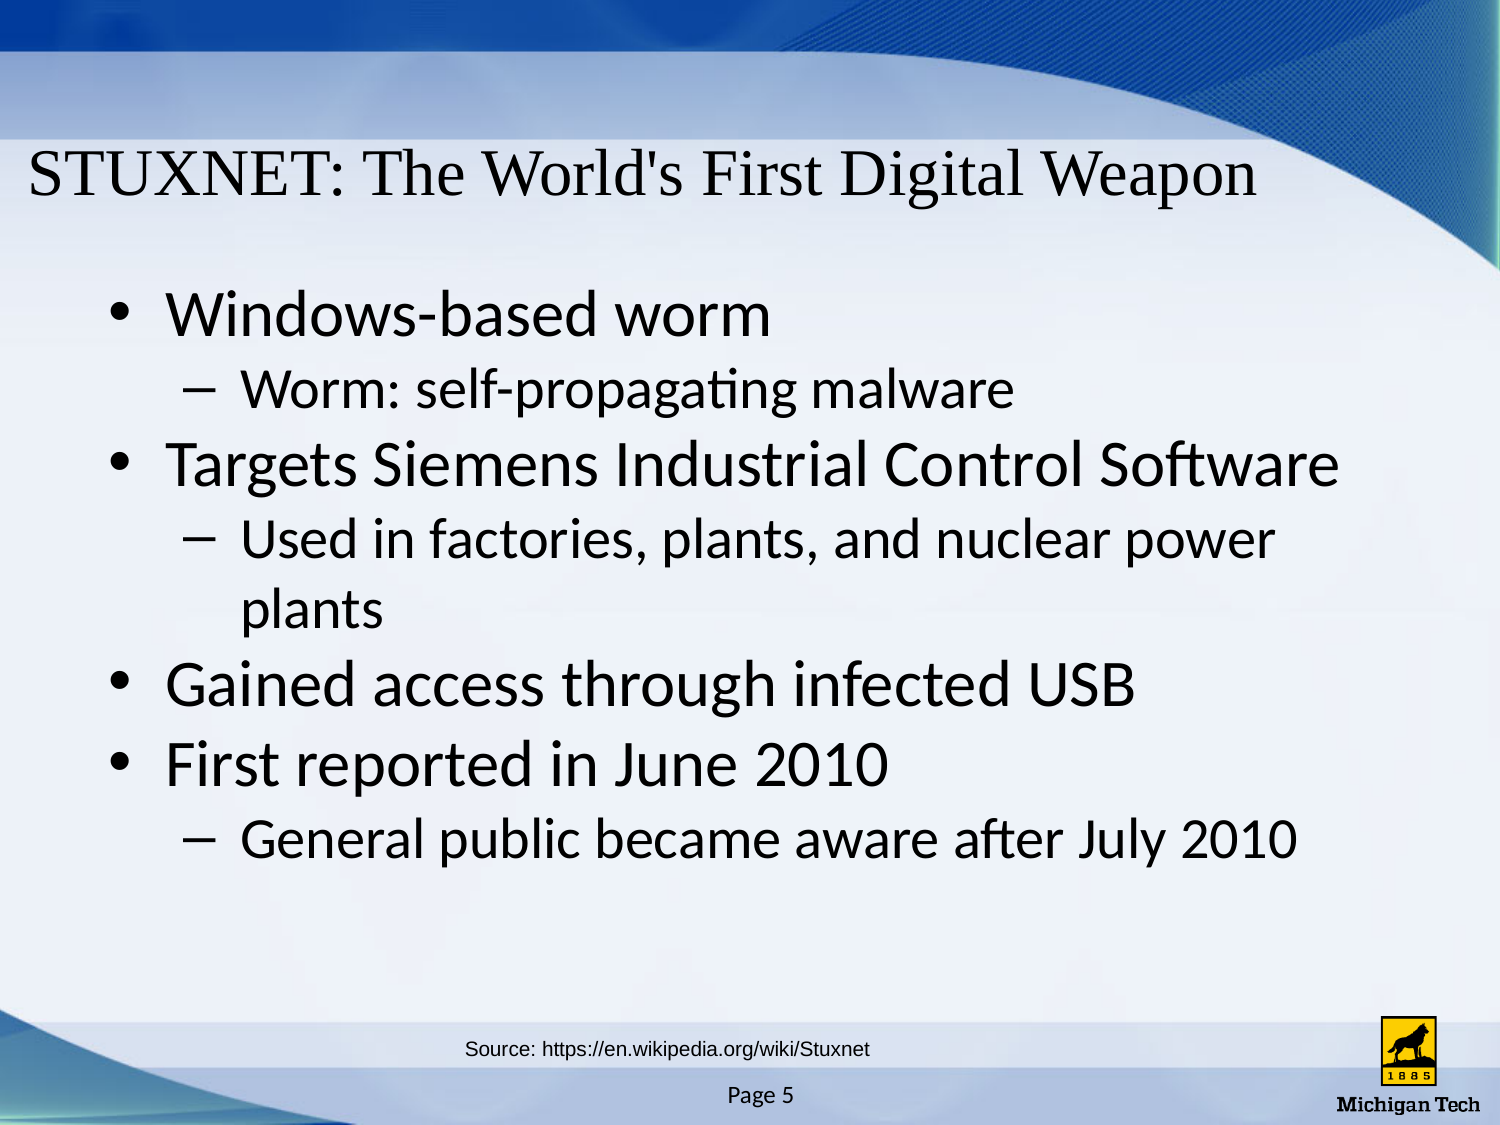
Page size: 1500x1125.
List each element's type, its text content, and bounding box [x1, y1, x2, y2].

list Windows-based worm Worm: self-propagating malware Targets Siemens Industrial Control Software Used in factories, plants, and nuclear power plants Gained access through infected USB First reported in June 2010 General public became aware after July 2010 [75, 262, 1425, 1063]
title STUXNET: The World's First Digital Weapon [12, 75, 1376, 263]
picture [0, 0, 1500, 1125]
text_box Source: https://en.wikipedia.org/wiki/Stuxnet [449, 1030, 1209, 1069]
